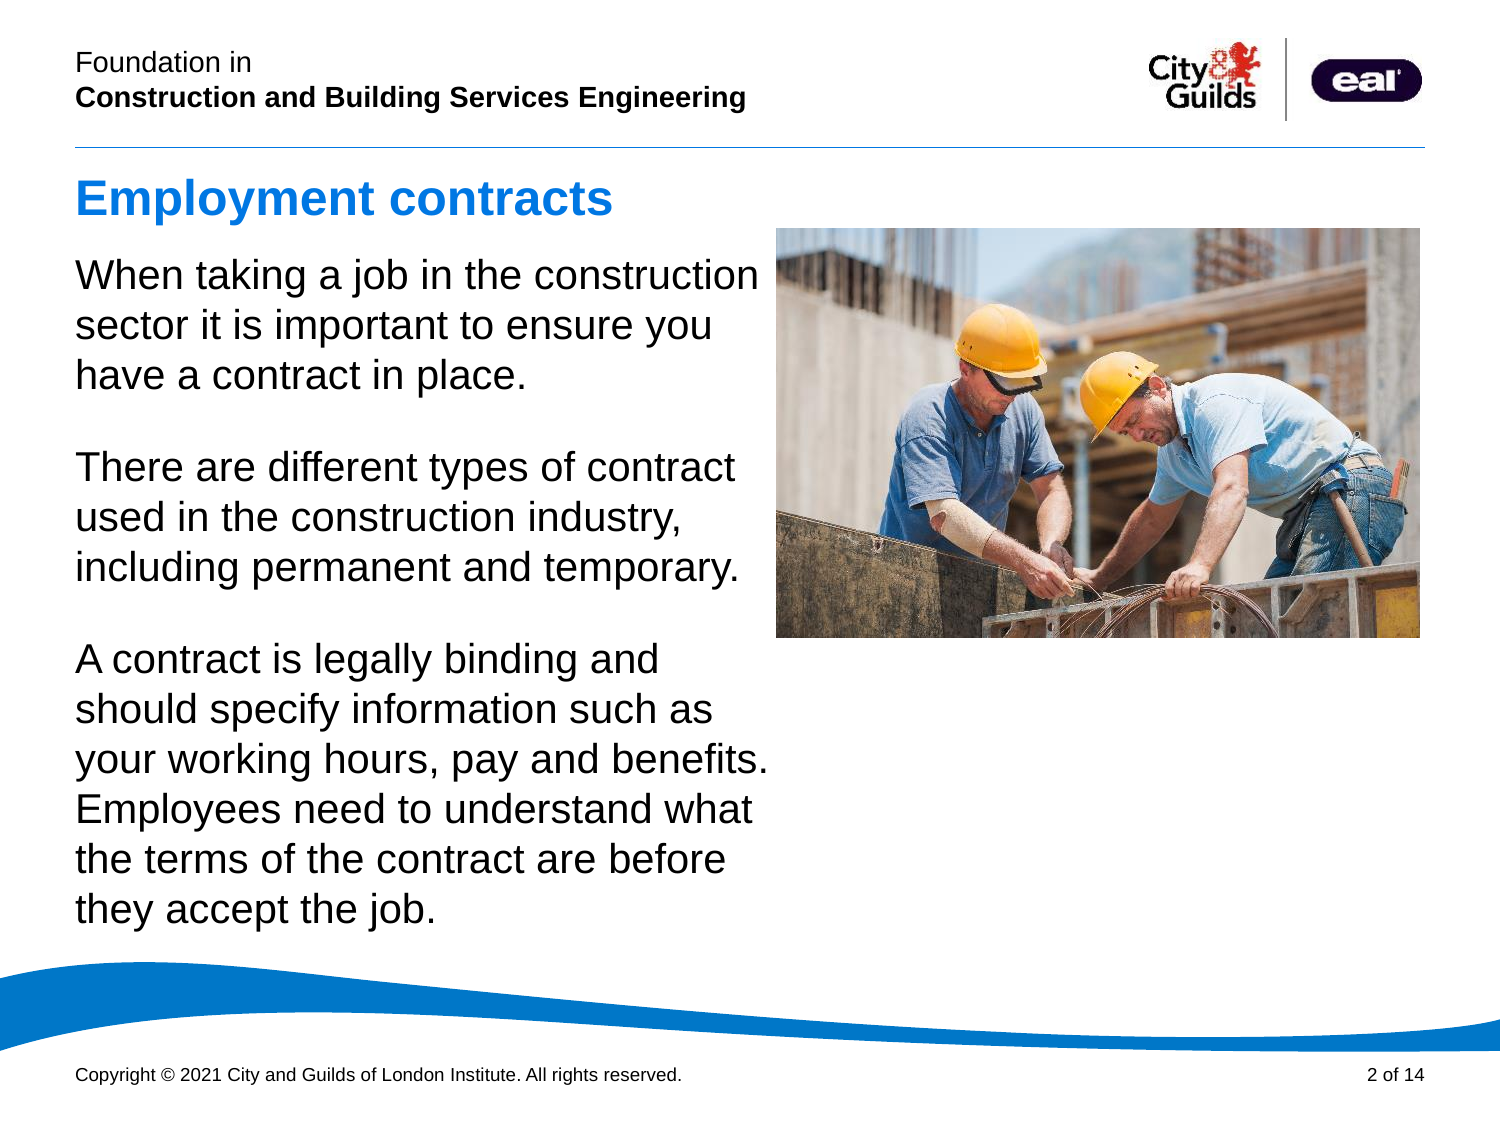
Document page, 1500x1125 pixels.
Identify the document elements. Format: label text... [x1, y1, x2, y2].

picture [1149, 38, 1422, 121]
list When taking a job in the construction sector it is important to ensure you have a contract in place. There are different types of contract used in the construction industry, including permanent and temporary. A contract is legally binding and should specify information such as your working hours, pay and benefits. Employees need to understand what the terms of the contract are before they accept the job. [74, 247, 771, 946]
picture [775, 227, 1420, 639]
title Employment contracts [74, 165, 1426, 229]
